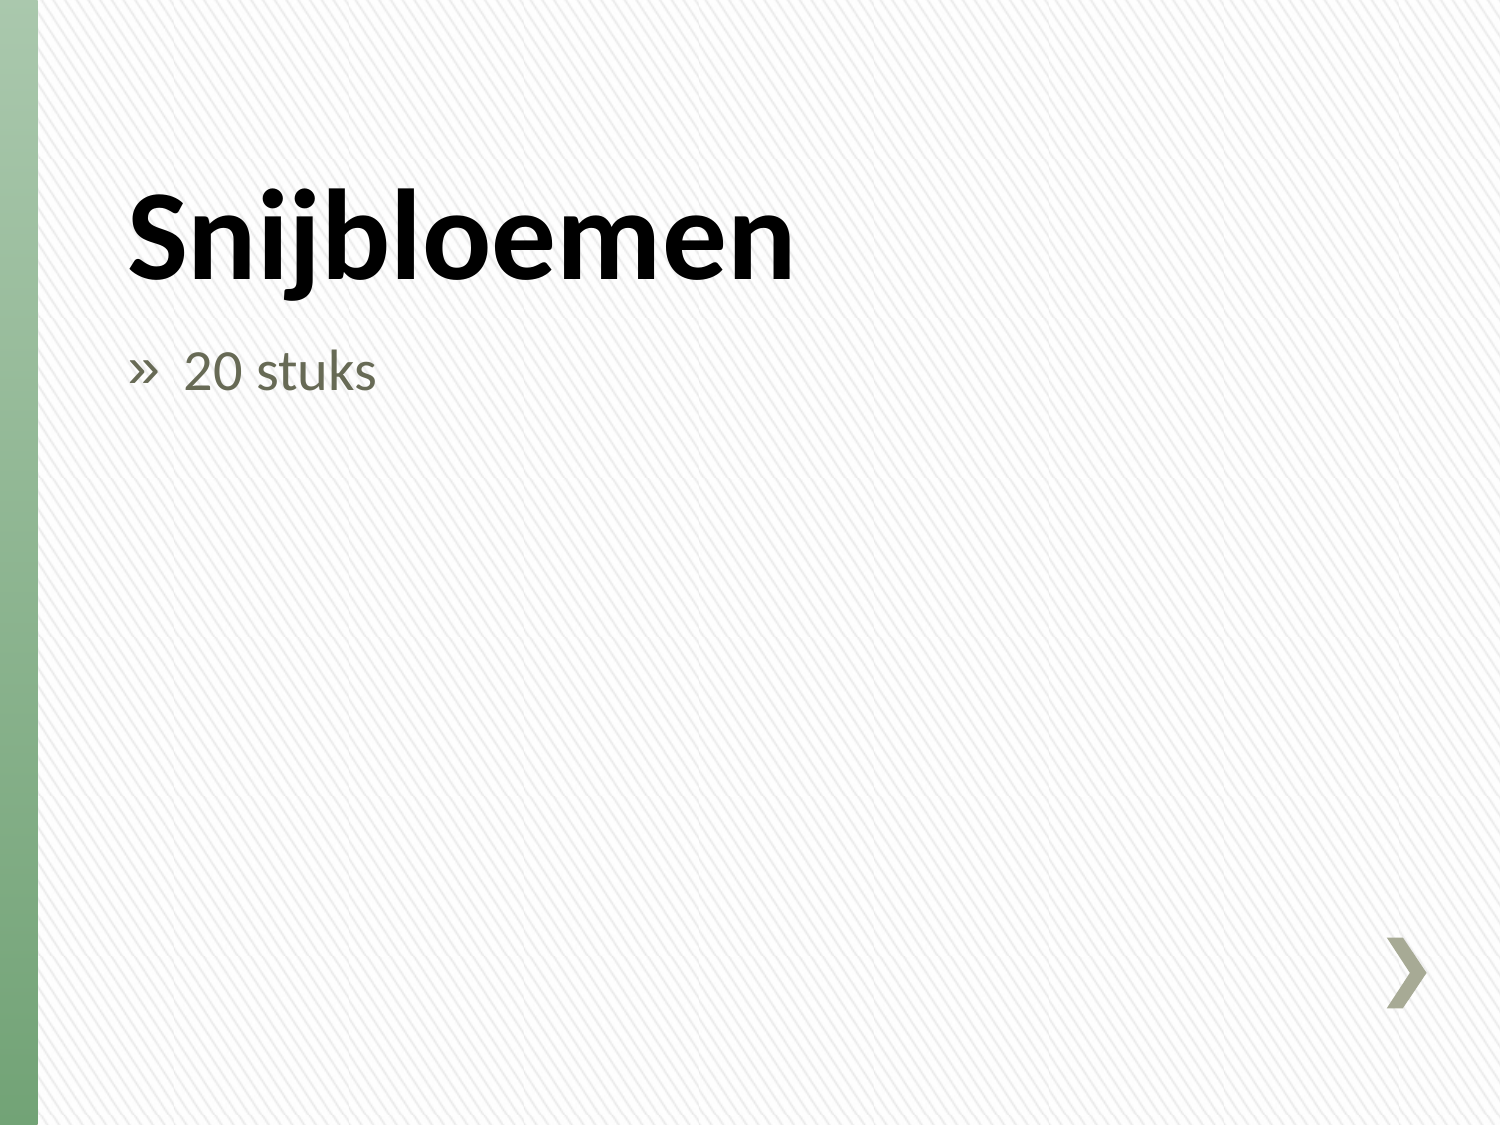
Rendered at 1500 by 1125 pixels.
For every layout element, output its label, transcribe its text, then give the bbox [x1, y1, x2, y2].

list 20 stuks [112, 324, 738, 1000]
title Snijbloemen [112, 125, 1388, 313]
